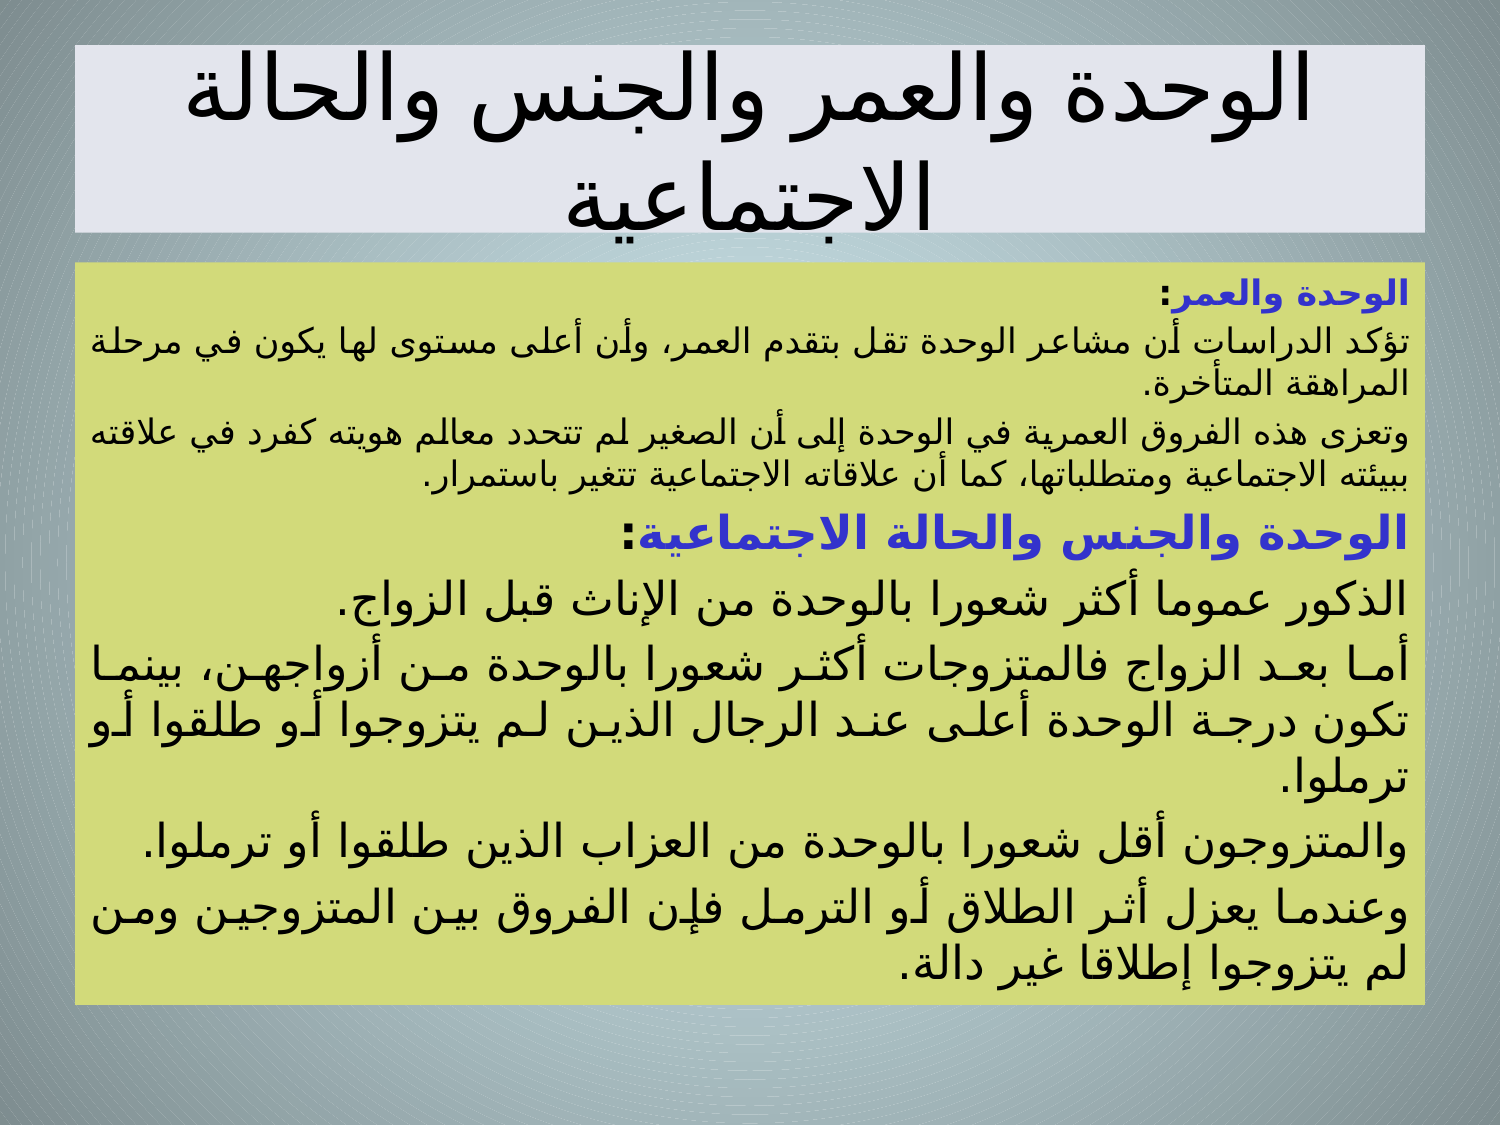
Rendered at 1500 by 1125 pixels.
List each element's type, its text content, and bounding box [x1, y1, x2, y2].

title الوحدة والعمر والجنس والحالة الاجتماعية [75, 45, 1425, 233]
list الوحدة والعمر: تؤكد الدراسات أن مشاعر الوحدة تقل بتقدم العمر، وأن أعلى مستوى لها يكون في مرحلة المراهقة المتأخرة. وتعزى هذه الفروق العمرية في الوحدة إلى أن الصغير لم تتحدد معالم هويته كفرد في علاقته ببيئته الاجتماعية ومتطلباتها، كما أن علاقاته الاجتماعية تتغير باستمرار. الوحدة والجنس والحالة الاجتماعية: الذكور عموما أكثر شعورا بالوحدة من الإناث قبل الزواج. أما بعد الزواج فالمتزوجات أكثر شعورا بالوحدة من أزواجهن، بينما تكون درجة الوحدة أعلى عند الرجال الذين لم يتزوجوا أو طلقوا أو ترملوا. والمتزوجون أقل شعورا بالوحدة من العزاب الذين طلقوا أو ترملوا. وعندما يعزل أثر الطلاق أو الترمل فإن الفروق بين المتزوجين ومن لم يتزوجوا إطلاقا غير دالة. [75, 262, 1425, 1005]
